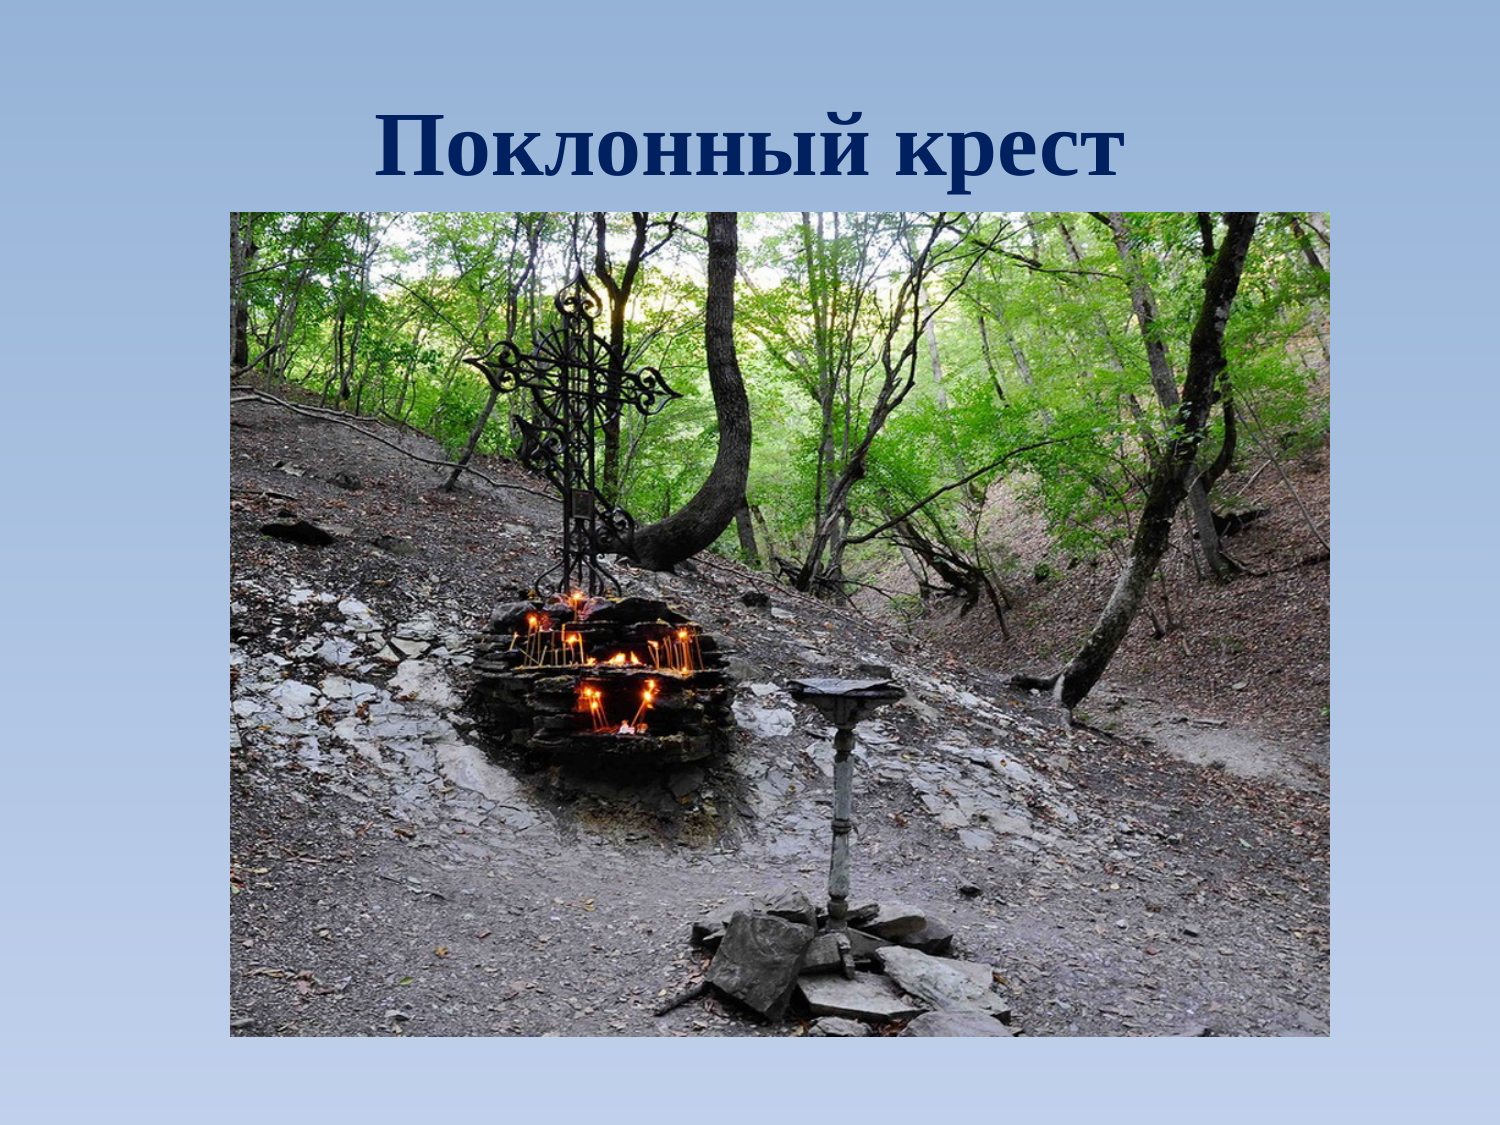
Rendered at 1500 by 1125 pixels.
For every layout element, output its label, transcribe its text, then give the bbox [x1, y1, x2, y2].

title Поклонный крест [75, 45, 1425, 233]
picture [229, 212, 1330, 1037]
